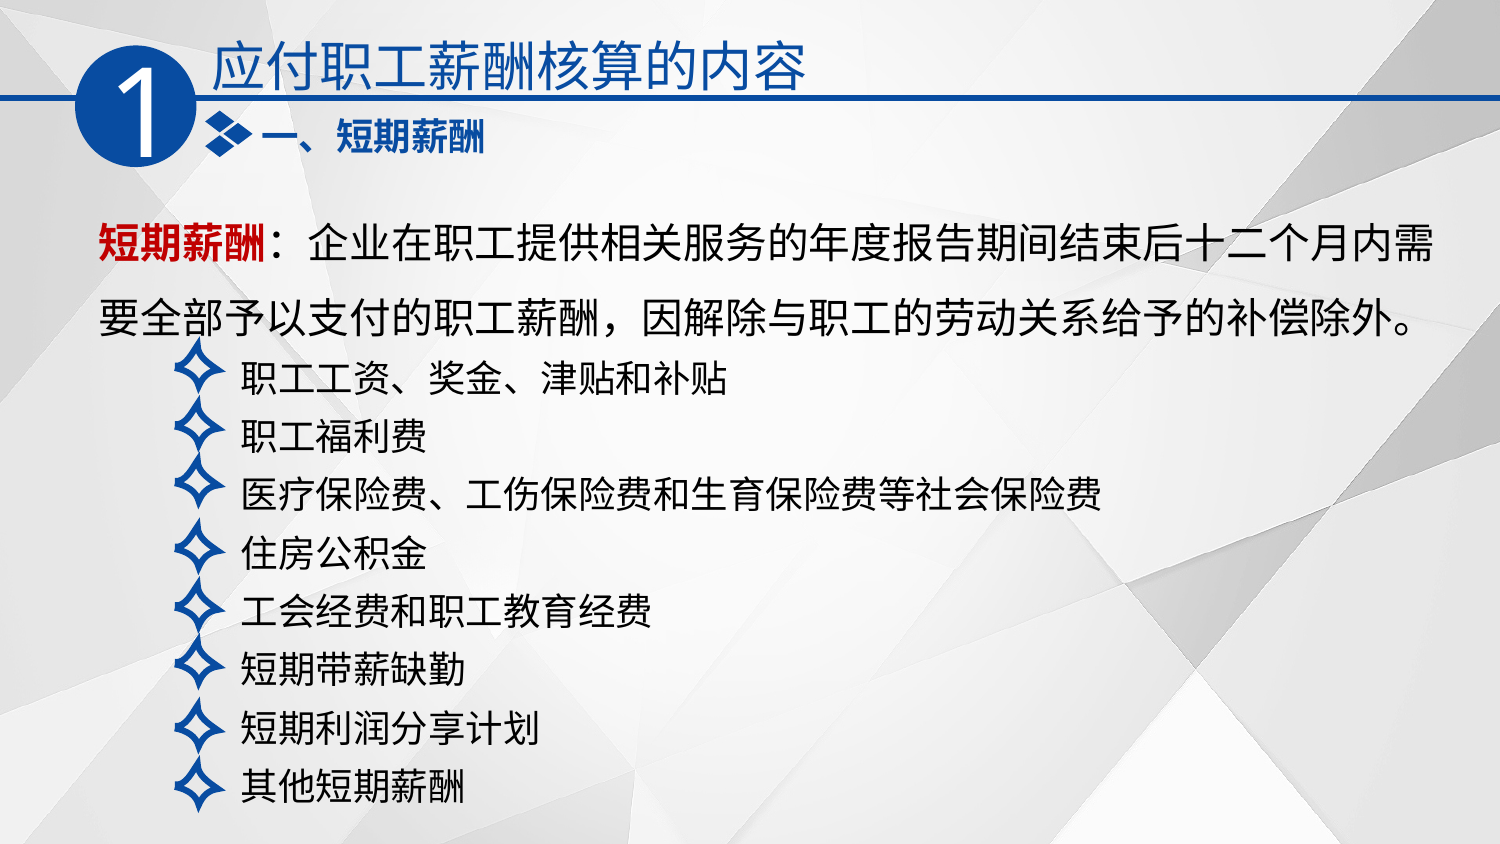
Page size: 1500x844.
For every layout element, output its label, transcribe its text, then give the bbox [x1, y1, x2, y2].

text_box 一、短期薪酬 [248, 107, 926, 164]
text_box 短期薪酬：企业在职工提供相关服务的年度报告期间结束后十二个月内需要全部予以支付的职工薪酬，因解除与职工的劳动关系给予的补偿除外。 [84, 184, 1459, 350]
text_box [174, 705, 219, 747]
text_box [174, 584, 219, 626]
text_box [174, 460, 219, 502]
text_box [174, 763, 219, 805]
text_box [75, 107, 84, 138]
text_box [174, 345, 219, 386]
text_box 1 [84, 107, 203, 171]
picture [0, 0, 1500, 95]
picture [0, 101, 1500, 844]
text_box [205, 135, 235, 158]
text_box [205, 110, 235, 133]
text_box 应付职工薪酬核算的内容 [198, 37, 867, 92]
text_box [75, 74, 84, 97]
text_box [174, 403, 219, 445]
text_box [174, 641, 219, 683]
text_box [174, 526, 219, 568]
text_box 1 [84, 45, 203, 97]
text_box 职工工资、奖金、津贴和补贴 职工福利费 医疗保险费、工伤保险费和生育保险费等社会保险费 住房公积金 工会经费和职工教育经费 短期带薪缺勤 短期利润分享计划 其他短期薪酬 [225, 333, 1140, 816]
text_box [223, 122, 248, 145]
